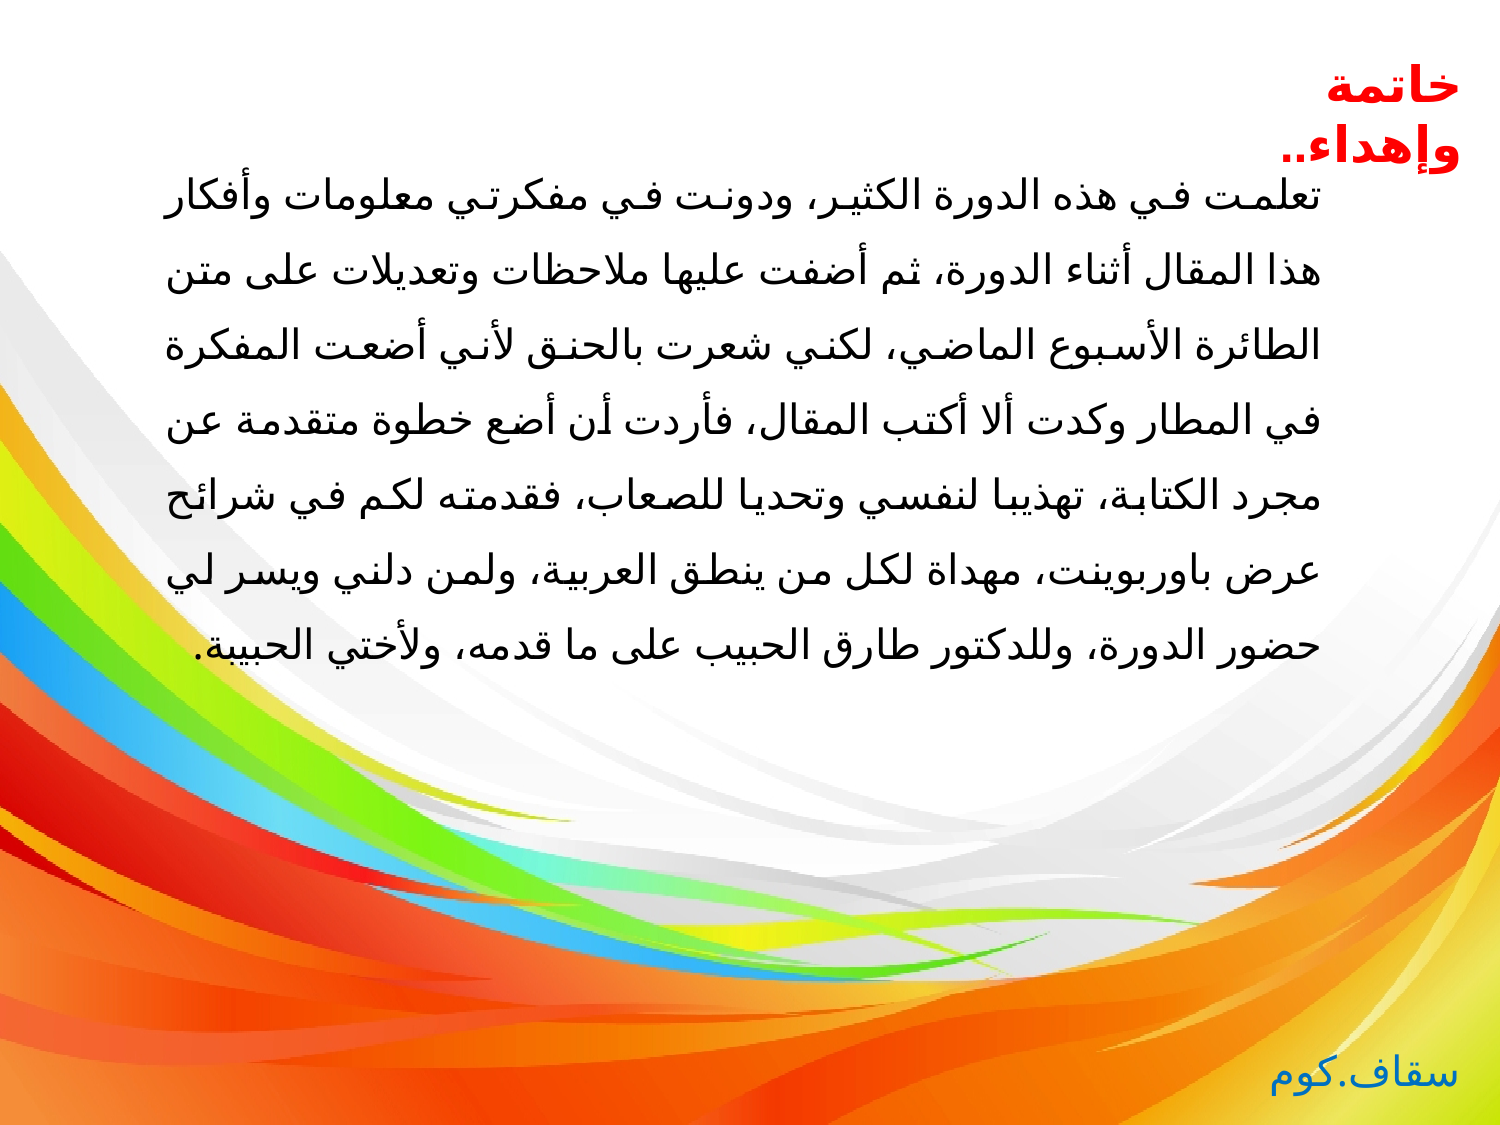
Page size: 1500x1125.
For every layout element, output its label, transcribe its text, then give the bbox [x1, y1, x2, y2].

picture [0, 0, 1500, 1125]
text_box خاتمة وإهداء.. [1174, 45, 1463, 181]
text_box تعلمت في هذه الدورة الكثير، ودونت في مفكرتي معلومات وأفكار هذا المقال أثناء الدورة، ثم أضفت عليها ملاحظات وتعديلات على متن الطائرة الأسبوع الماضي، لكني شعرت بالحنق لأني أضعت المفكرة في المطار وكدت ألا أكتب المقال، فأردت أن أضع خطوة متقدمة عن مجرد الكتابة، تهذيبا لنفسي وتحديا للصعاب، فقدمته لكم في شرائح عرض باوربوينت، مهداة لكل من ينطق العربية، ولمن دلني ويسر لي حضور الدورة، وللدكتور طارق الحبيب على ما قدمه، ولأختي الحبيبة. [149, 135, 1338, 676]
